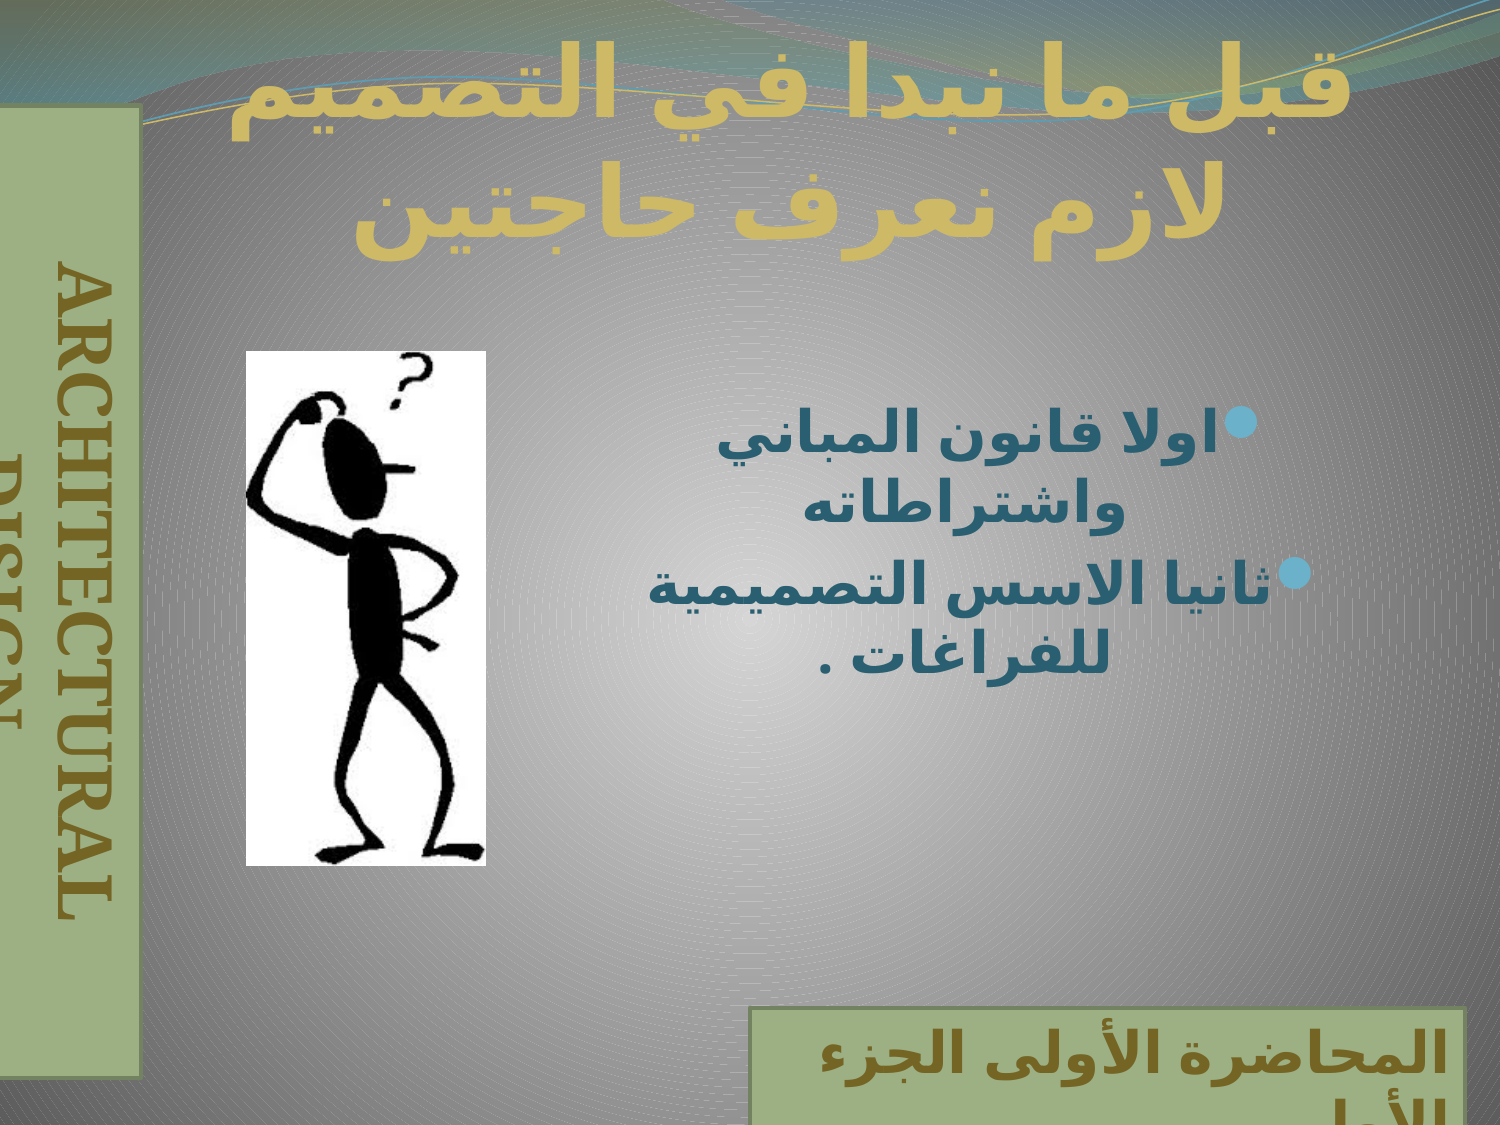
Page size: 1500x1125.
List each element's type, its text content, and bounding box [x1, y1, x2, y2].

title قبل ما نبدا في التصميم لازم نعرف حاجتين [117, 46, 1468, 258]
picture [245, 351, 486, 866]
list اولا قانون المباني واشتراطاته ثانيا الاسس التصميمية للفراغات . [515, 386, 1461, 856]
text_box Architectural Disign [0, 103, 143, 1080]
text_box المحاضرة الأولى الجزء الأول [748, 1006, 1467, 1125]
